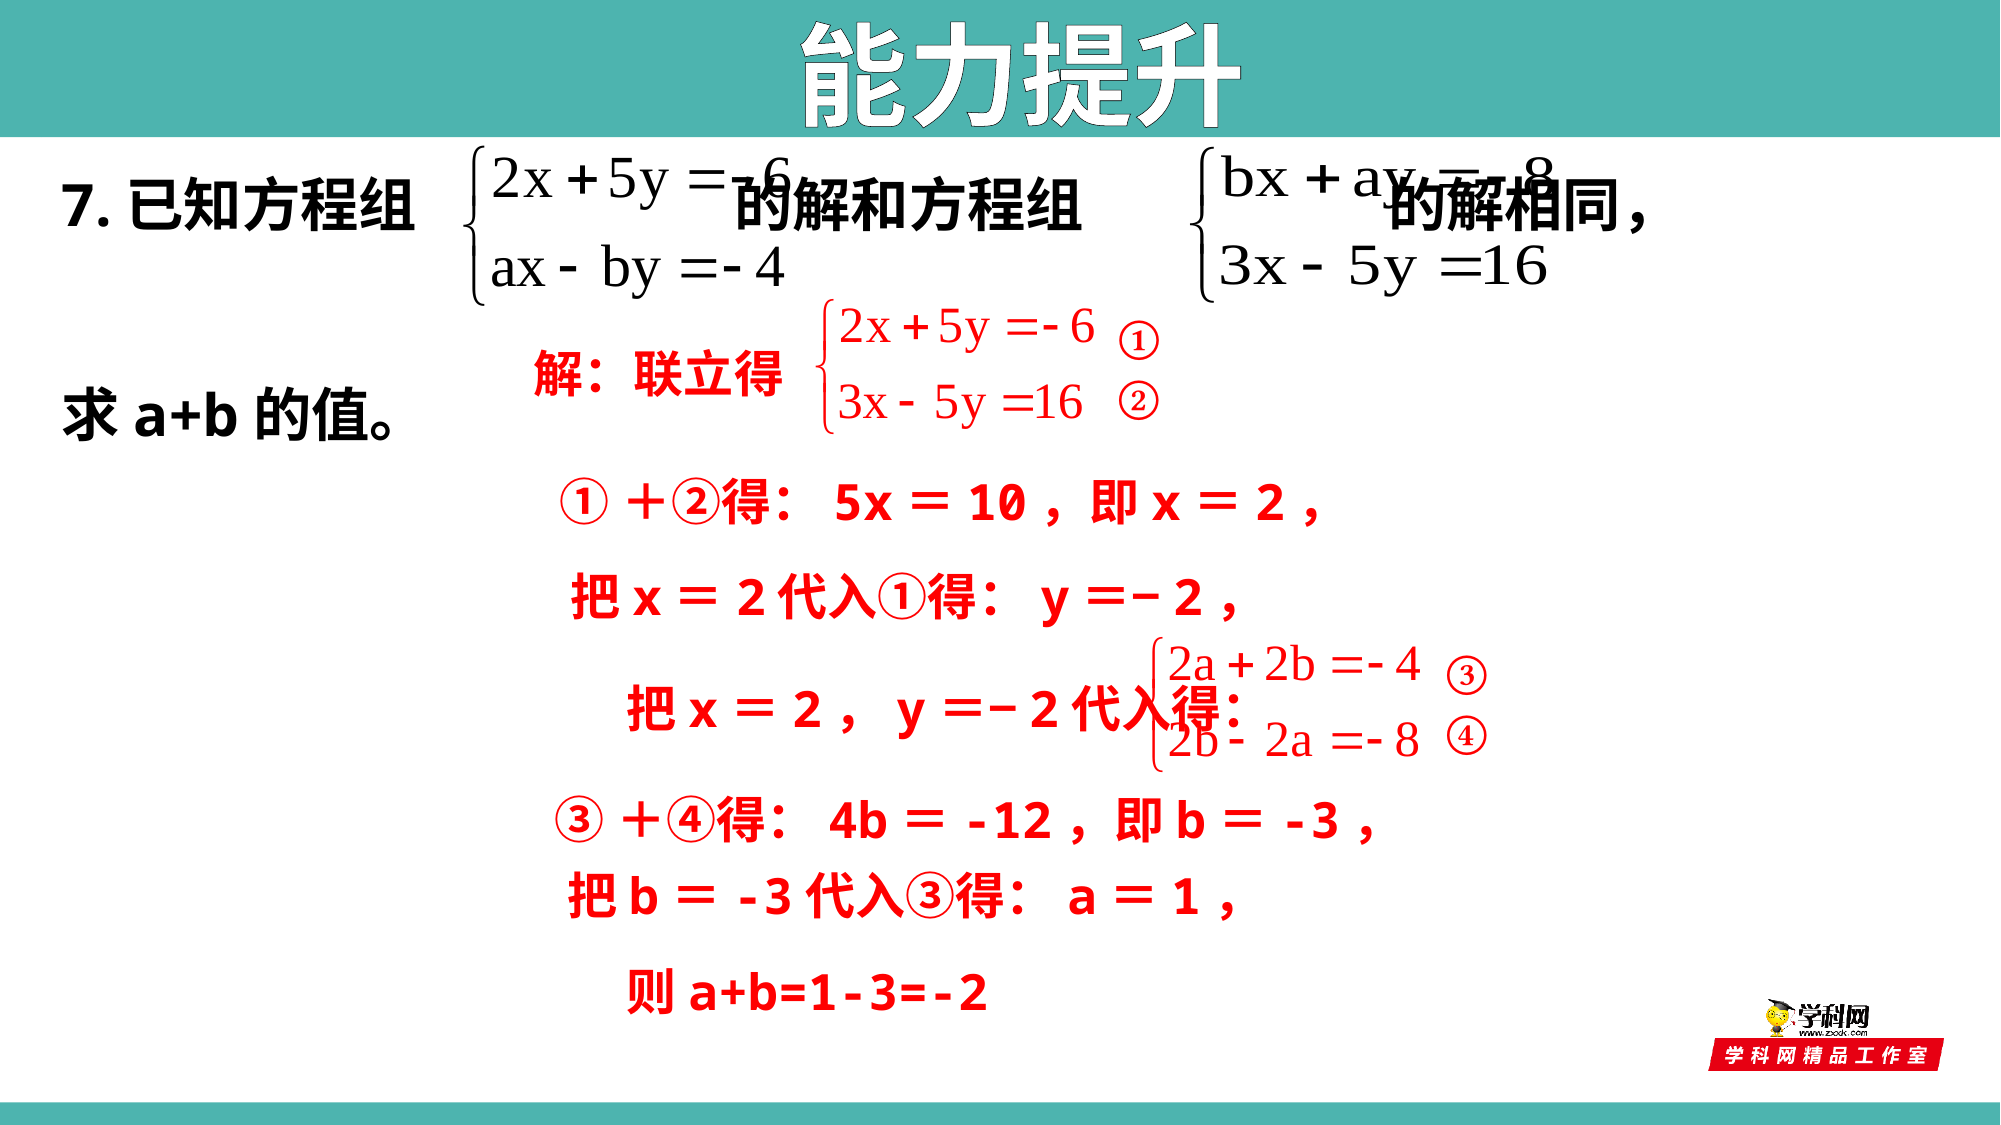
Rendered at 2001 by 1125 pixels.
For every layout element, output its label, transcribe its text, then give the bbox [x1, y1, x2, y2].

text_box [1174, 136, 1569, 314]
text_box 7.已知方程组 的解和方程组 的解相同， 求a+b的值。 [47, 149, 1947, 456]
text_box 解：联立得 [519, 335, 799, 410]
text_box 则a+b=1-3=-2 [611, 953, 1081, 1028]
text_box 把x＝2代入①得：y＝−2， [555, 558, 1281, 633]
text_box 把b＝-3代入③得：a＝1， [553, 856, 1279, 932]
text_box 把x＝2，y＝−2代入得： [611, 669, 1128, 745]
picture [1708, 1038, 1944, 1071]
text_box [1133, 628, 1534, 782]
text_box ③＋④得：4b＝-12，即b＝-3， [540, 781, 1418, 856]
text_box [804, 290, 1205, 444]
text_box ①＋②得：5x＝10，即x＝2， [544, 463, 1363, 538]
picture [1766, 999, 1869, 1037]
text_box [450, 135, 802, 317]
text_box [0, 1100, 2000, 1125]
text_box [0, 0, 2000, 138]
